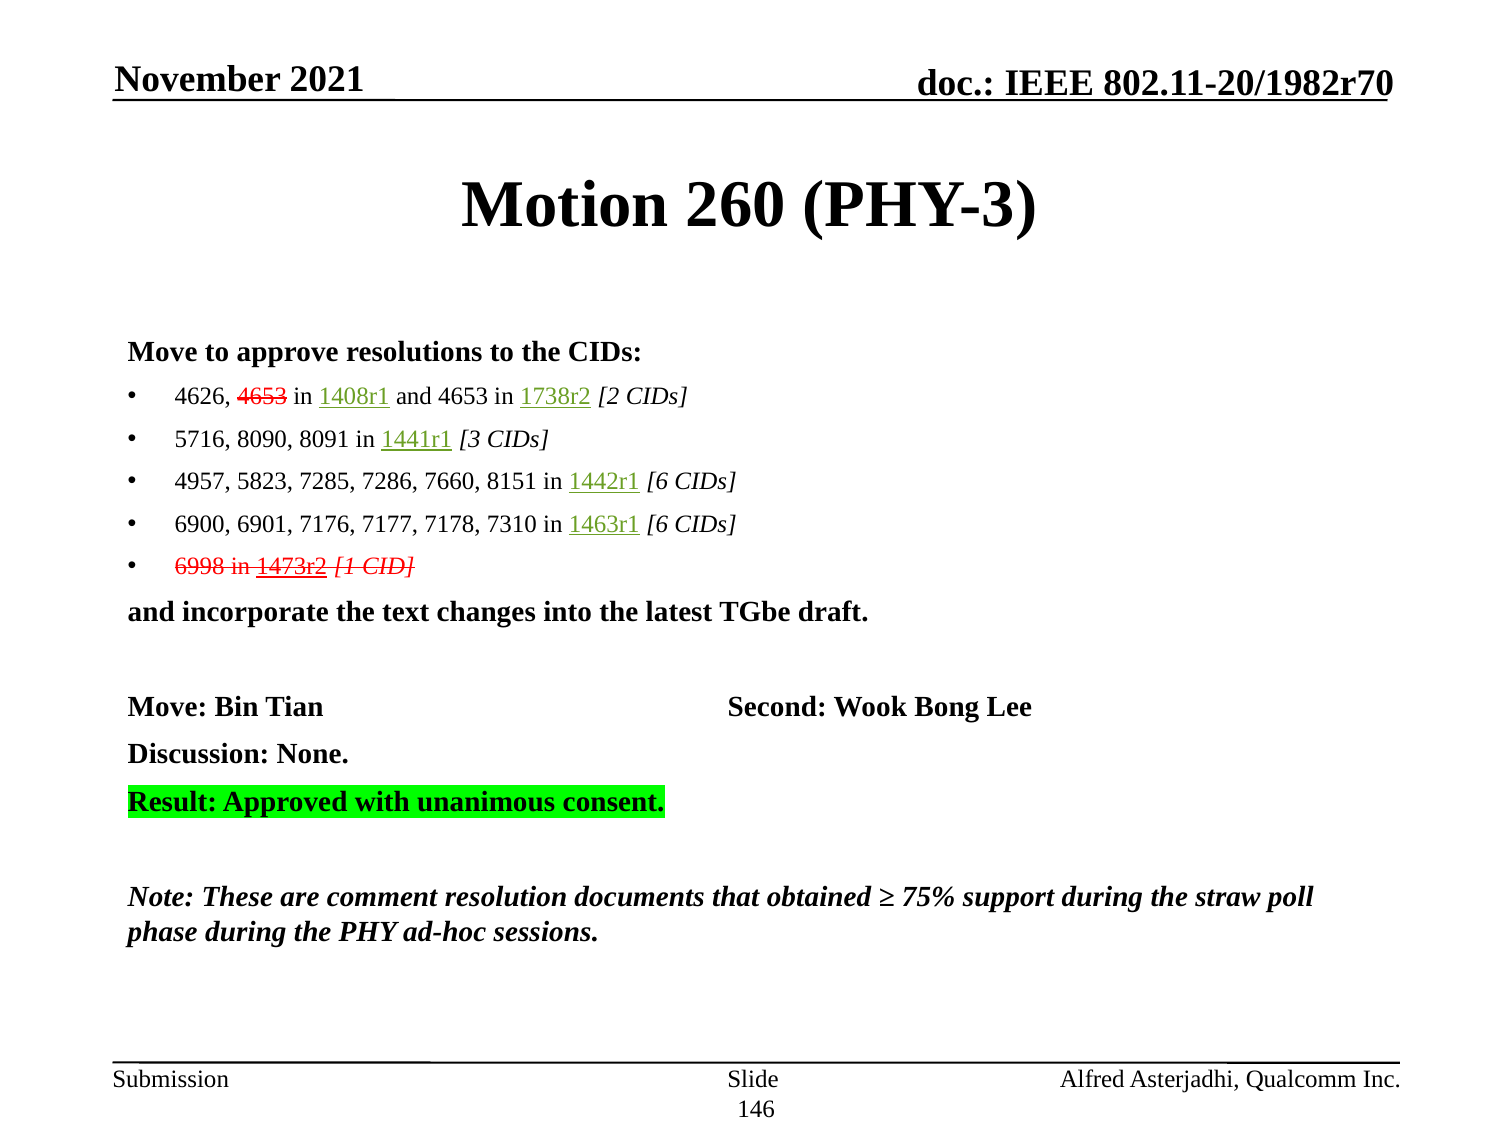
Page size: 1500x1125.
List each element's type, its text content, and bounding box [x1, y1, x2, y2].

footer Alfred Asterjadhi, Qualcomm Inc. [878, 1061, 1402, 1093]
list Move to approve resolutions to the CIDs: 4626, 4653 in 1408r1 and 4653 in 1738r2 [2 CIDs] 5716, 8090, 8091 in 1441r1 [3 CIDs] 4957, 5823, 7285, 7286, 7660, 8151 in 1442r1 [6 CIDs] 6900, 6901, 7176, 7177, 7178, 7310 in 1463r1 [6 CIDs] 6998 in 1473r2 [1 CID] and incorporate the text changes into the latest TGbe draft. Move: Bin Tian Second: Wook Bong Lee Discussion: None. Result: Approved with unanimous consent. Note: These are comment resolution documents that obtained ≥ 75% support during the straw poll phase during the PHY ad-hoc sessions. [112, 324, 1388, 1063]
title Motion 260 (PHY-3) [112, 112, 1388, 288]
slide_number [114, 54, 423, 100]
slide_number Slide 146 [712, 1061, 800, 1123]
